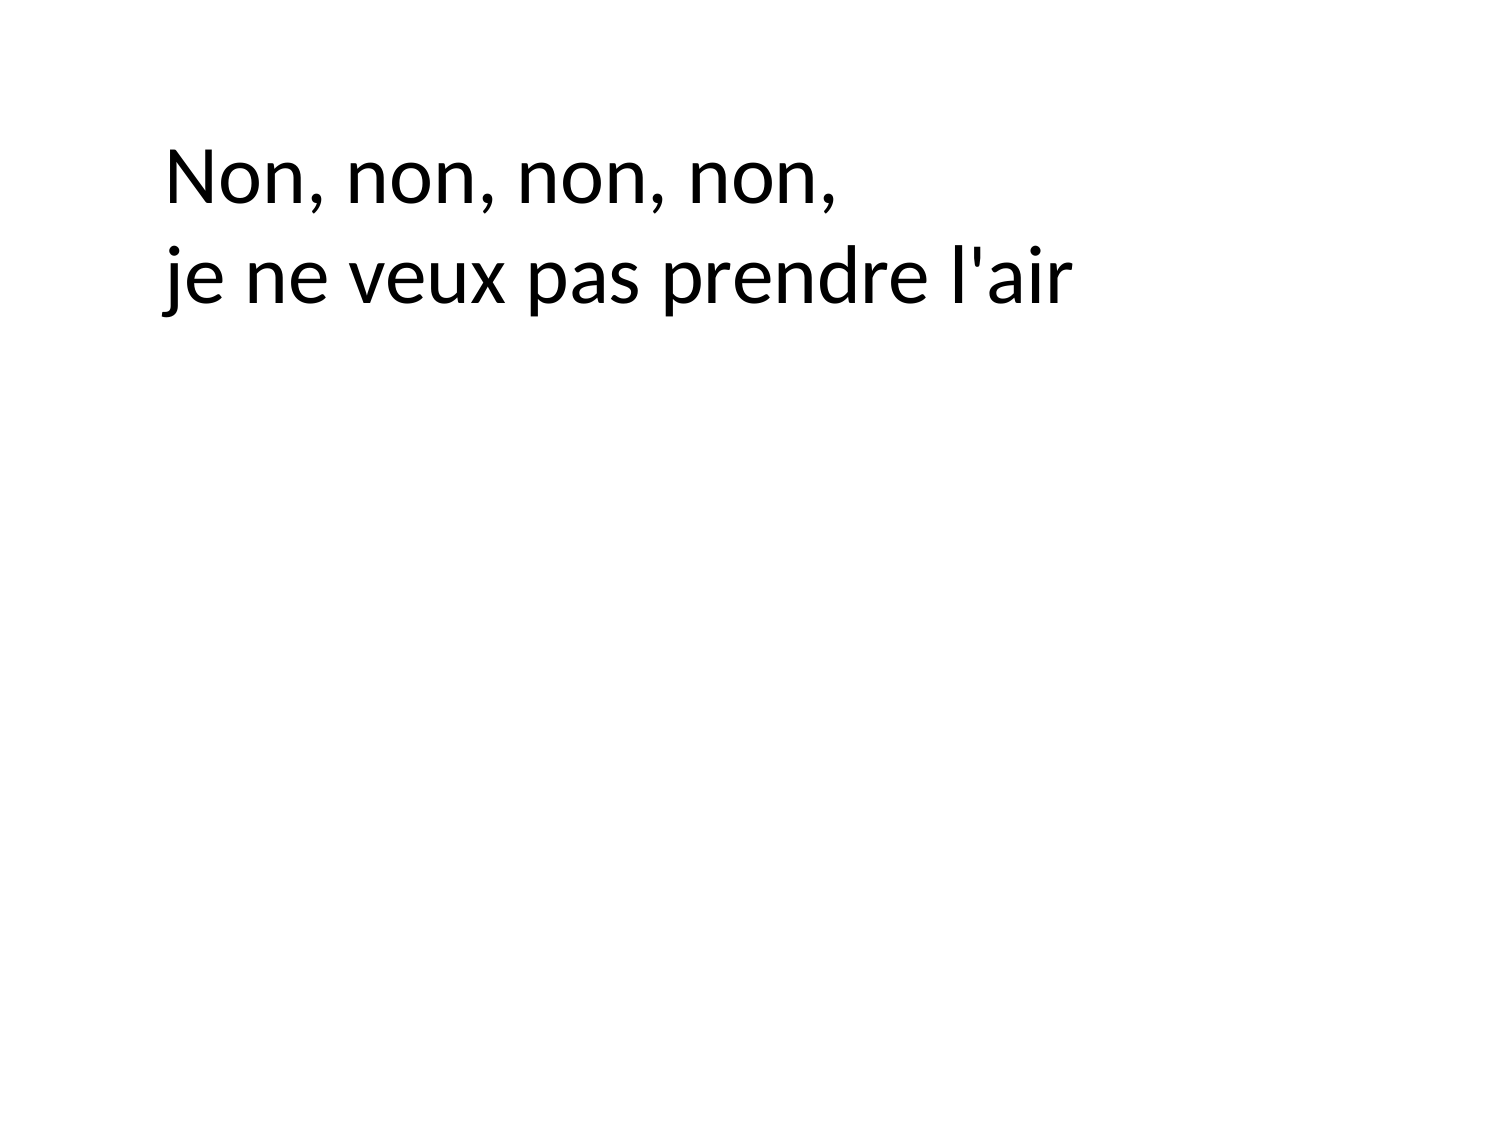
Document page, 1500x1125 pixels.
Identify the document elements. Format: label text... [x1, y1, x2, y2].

text_box Non, non, non, non, je ne veux pas prendre l'air [150, 112, 1463, 428]
